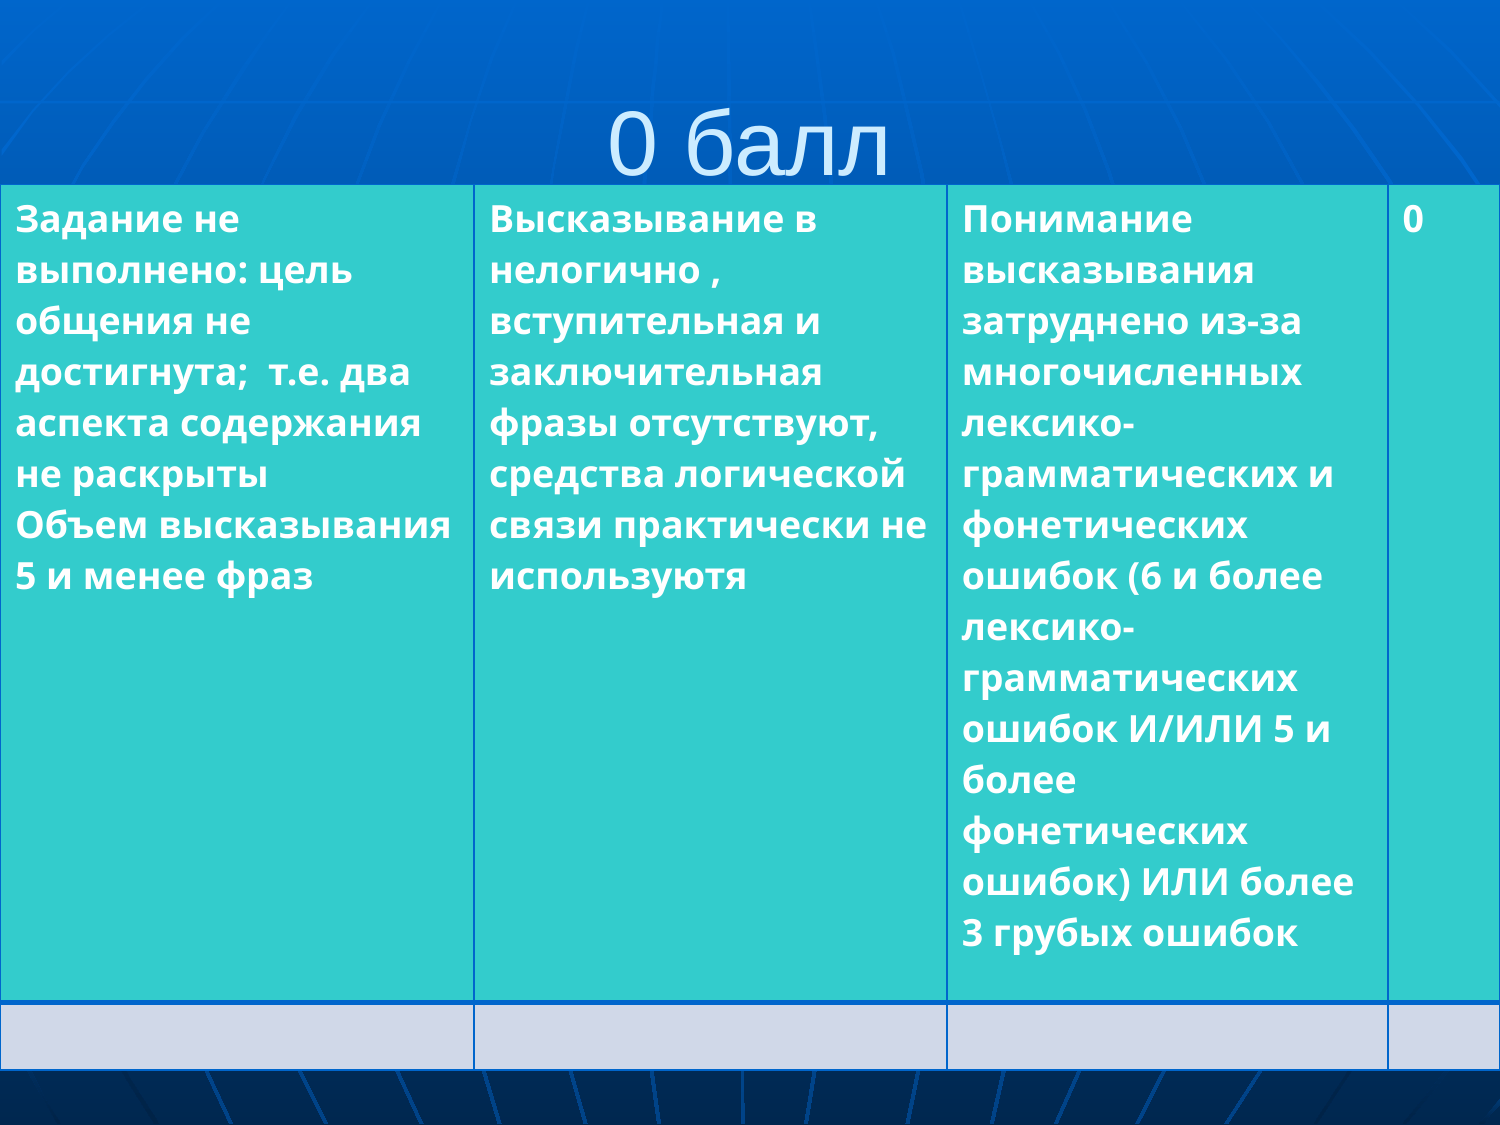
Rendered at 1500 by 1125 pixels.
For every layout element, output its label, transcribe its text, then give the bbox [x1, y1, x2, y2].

table_header Понимание высказывания затруднено из-за многочисленных лексико-грамматических и фонетических ошибок (6 и более лексико-грамматических ошибок И/ИЛИ 5 и более фонетических ошибок) ИЛИ более 3 грубых ошибок [948, 185, 1387, 1000]
table_header Задание не выполнено: цель общения не достигнута; т.е. два аспекта содержания не раскрыты Объем высказывания 5 и менее фраз [1, 185, 473, 1000]
table_header 0 [1389, 185, 1499, 1000]
table_header Высказывание в нелогично , вступительная и заключительная фразы отсутствуют, средства логической связи практически не используютя [475, 185, 946, 1000]
title 0 балл [74, 45, 1426, 184]
table_cell [1389, 1005, 1499, 1069]
table_cell [475, 1005, 946, 1069]
table_cell [948, 1005, 1387, 1069]
table_cell [1, 1005, 473, 1069]
